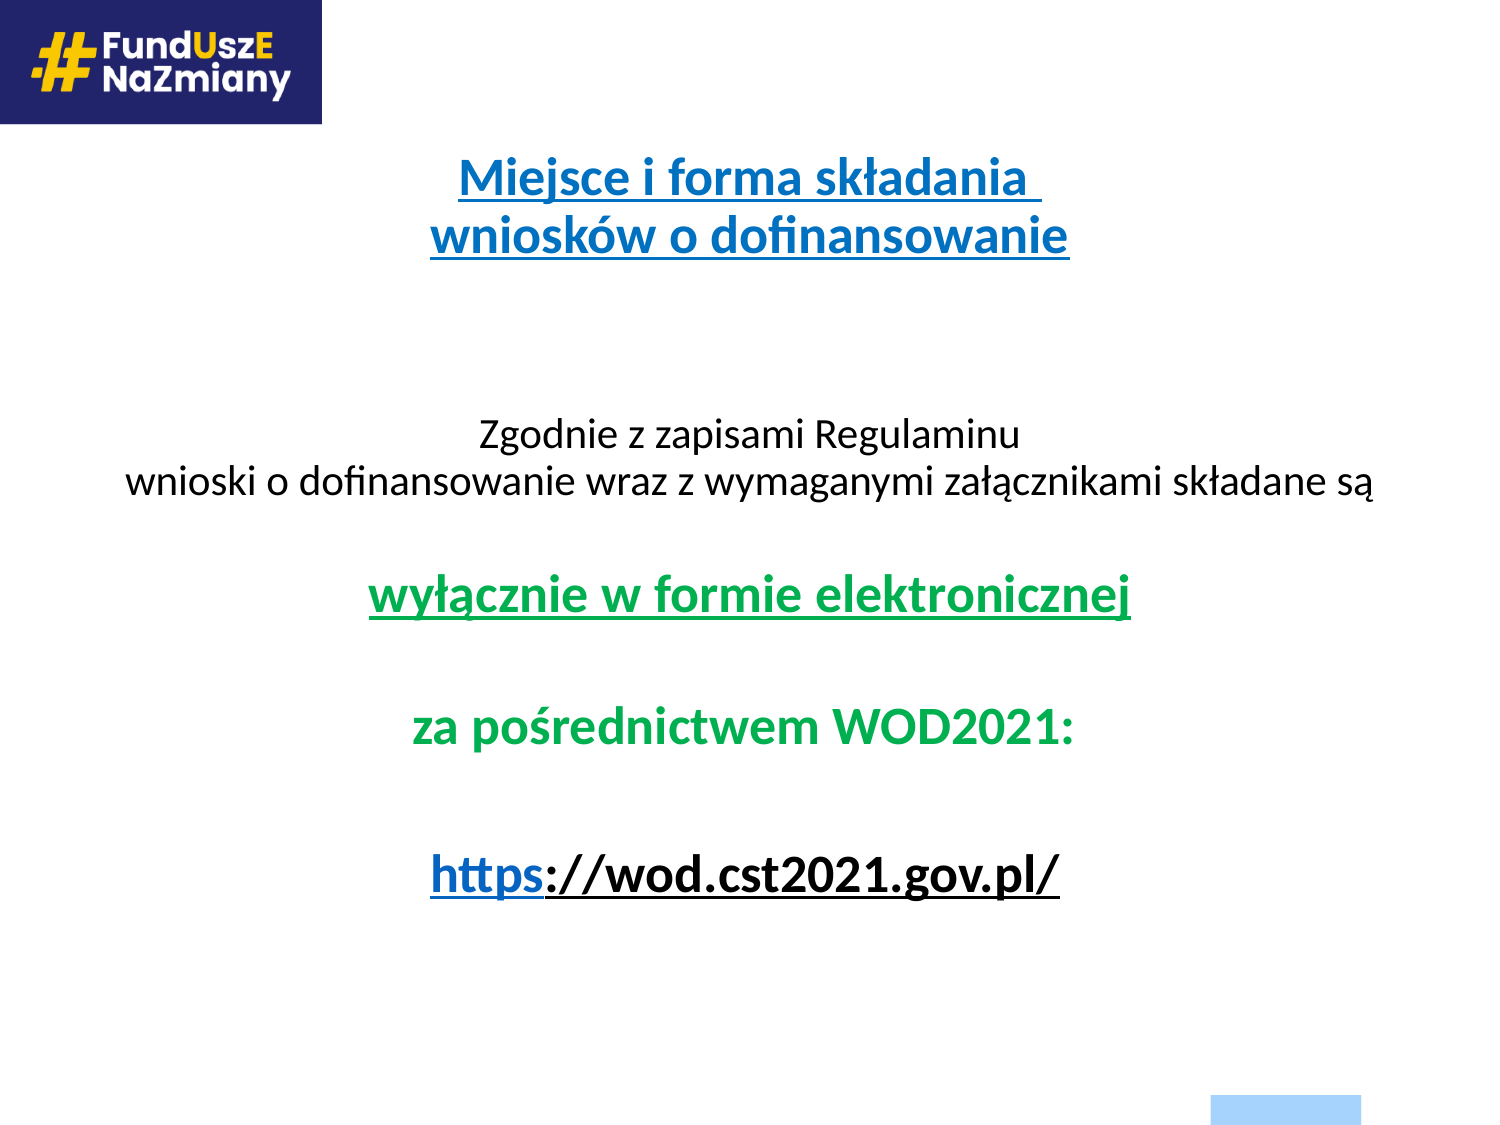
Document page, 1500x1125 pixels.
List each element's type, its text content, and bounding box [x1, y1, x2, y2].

list Zgodnie z zapisami Regulaminu wnioski o dofinansowanie wraz z wymaganymi załącznikami składane są wyłącznie w formie elektronicznej za pośrednictwem WOD2021: https://wod.cst2021.gov.pl/ [103, 337, 1397, 1048]
picture [0, 0, 1500, 1125]
title Miejsce i forma składania wniosków o dofinansowanie [103, 139, 1397, 319]
